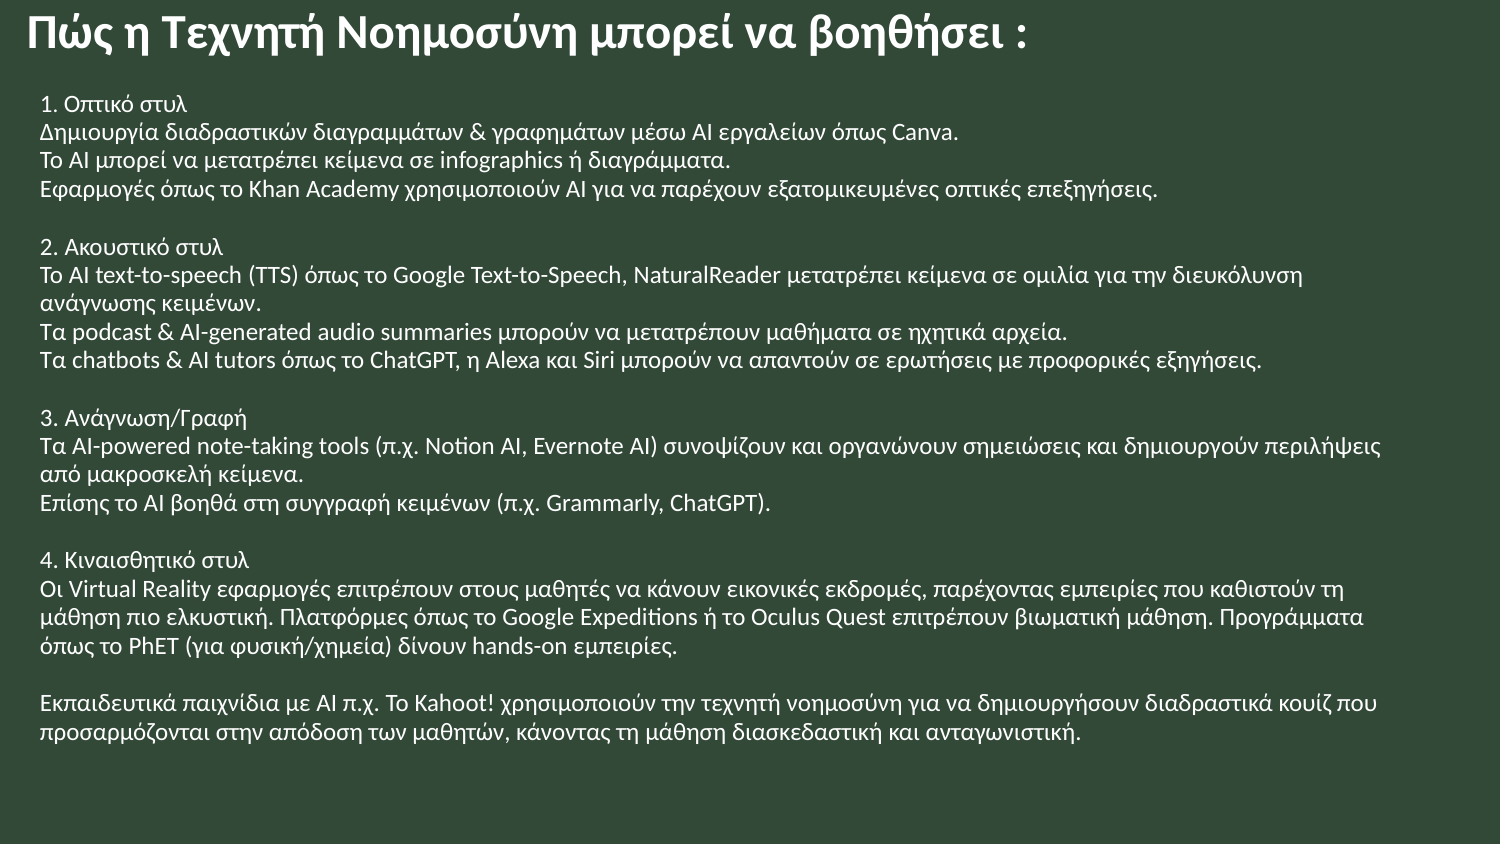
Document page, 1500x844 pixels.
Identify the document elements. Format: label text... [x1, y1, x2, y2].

subtitle 1. Οπτικό στυλ Δημιουργία διαδραστικών διαγραμμάτων & γραφημάτων μέσω AI εργαλείων όπως Canva. Το AI μπορεί να μετατρέπει κείμενα σε infographics ή διαγράμματα. Εφαρμογές όπως το Khan Academy χρησιμοποιούν AI για να παρέχουν εξατομικευμένες οπτικές επεξηγήσεις. 2. Ακουστικό στυλ Το AI text-to-speech (TTS) όπως το Google Text-to-Speech, NaturalReader μετατρέπει κείμενα σε ομιλία για την διευκόλυνση ανάγνωσης κειμένων. Τα podcast & AI-generated audio summaries μπορούν να μετατρέπουν μαθήματα σε ηχητικά αρχεία. Τα chatbots & AI tutors όπως το ChatGPT, η Alexa και Siri μπορούν να απαντούν σε ερωτήσεις με προφορικές εξηγήσεις. 3. Ανάγνωση/Γραφή Τα AI-powered note-taking tools (π.χ. Notion AI, Evernote AI) συνοψίζουν και οργανώνουν σημειώσεις και δημιουργούν περιλήψεις από μακροσκελή κείμενα. Επίσης το AI βοηθά στη συγγραφή κειμένων (π.χ. Grammarly, ChatGPT). 4. Κιναισθητικό στυλ Οι Virtual Reality εφαρμογές επιτρέπουν στους μαθητές να κάνουν εικονικές εκδρομές, παρέχοντας εμπειρίες που καθιστούν τη μάθηση πιο ελκυστική. Πλατφόρμες όπως το Google Expeditions ή το Oculus Quest επιτρέπουν βιωματική μάθηση. Προγράμματα όπως το PhET (για φυσική/χημεία) δίνουν hands-on εμπειρίες. Εκπαιδευτικά παιχνίδια με AI π.χ. Το Kahoot! χρησιμοποιούν την τεχνητή νοημοσύνη για να δημιουργήσουν διαδραστικά κουίζ που προσαρμόζονται στην απόδοση των μαθητών, κάνοντας τη μάθηση διασκεδαστική και ανταγωνιστική. [24, 74, 1423, 811]
text_box Πώς η Τεχνητή Νοημοσύνη μπορεί να βοηθήσει : [11, 0, 1436, 74]
